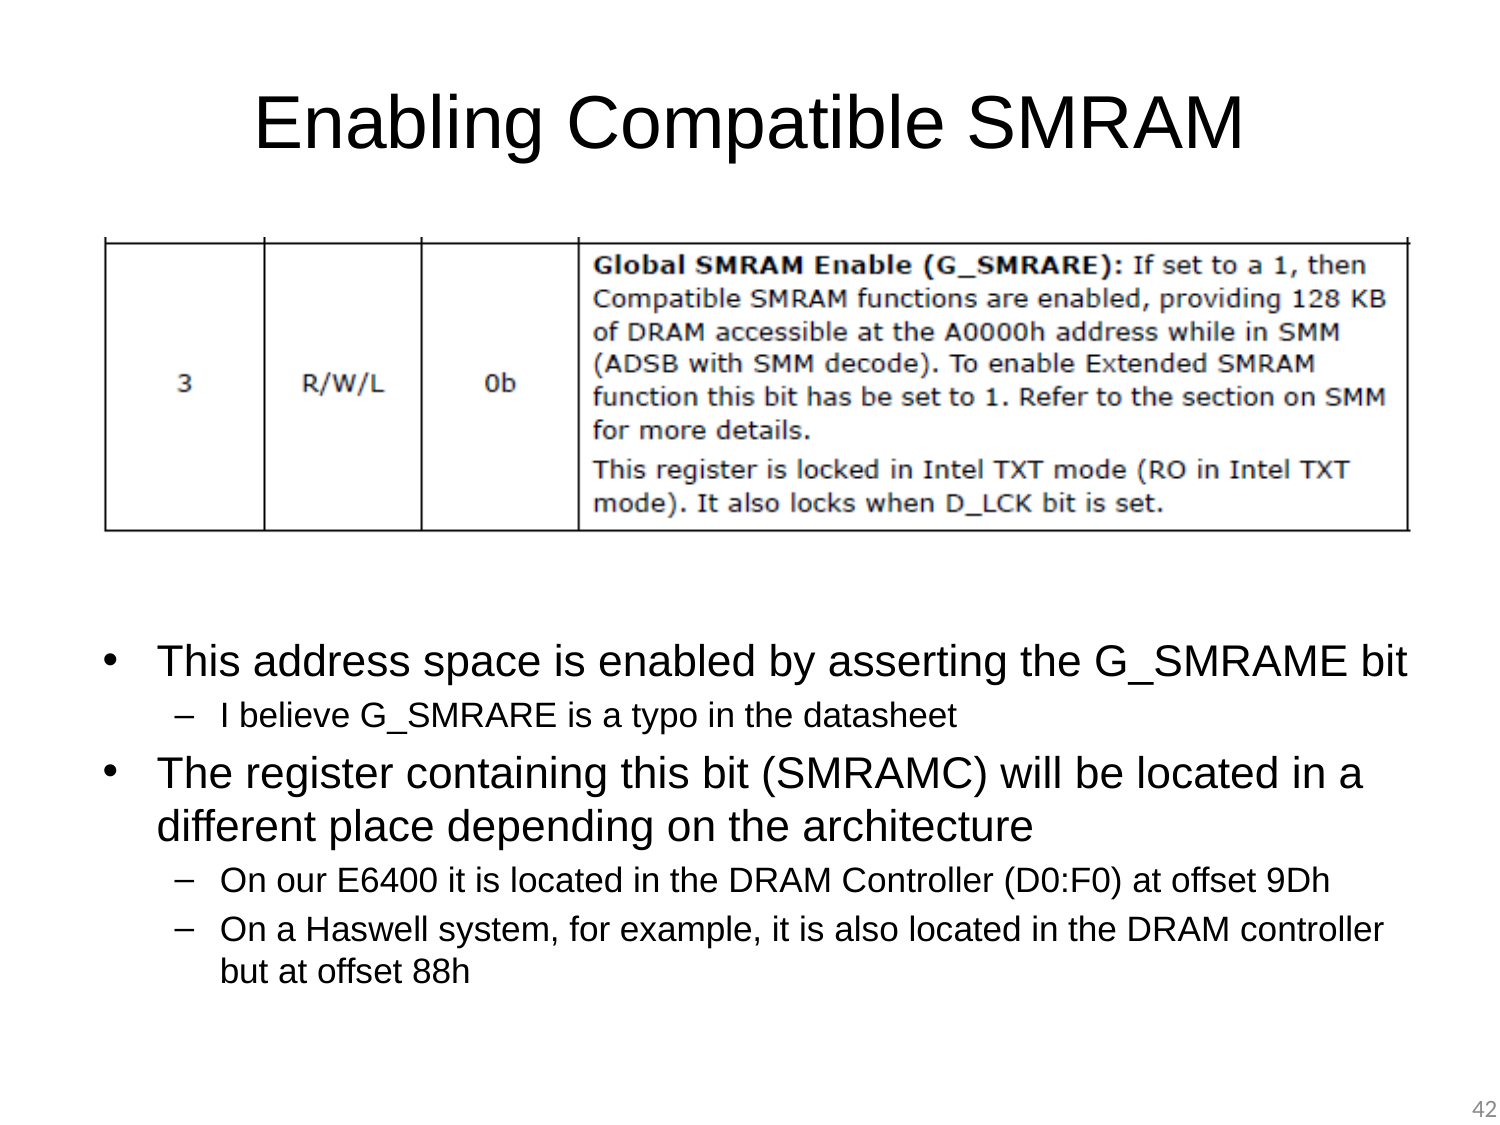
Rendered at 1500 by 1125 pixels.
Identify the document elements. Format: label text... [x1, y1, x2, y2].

slide_number 42 [1162, 1077, 1500, 1125]
title Enabling Compatible SMRAM [75, 24, 1425, 213]
picture [99, 237, 1413, 538]
list This address space is enabled by asserting the G_SMRAME bit I believe G_SMRARE is a typo in the datasheet The register containing this bit (SMRAMC) will be located in a different place depending on the architecture On our E6400 it is located in the DRAM Controller (D0:F0) at offset 9Dh On a Haswell system, for example, it is also located in the DRAM controller but at offset 88h [87, 624, 1425, 1100]
